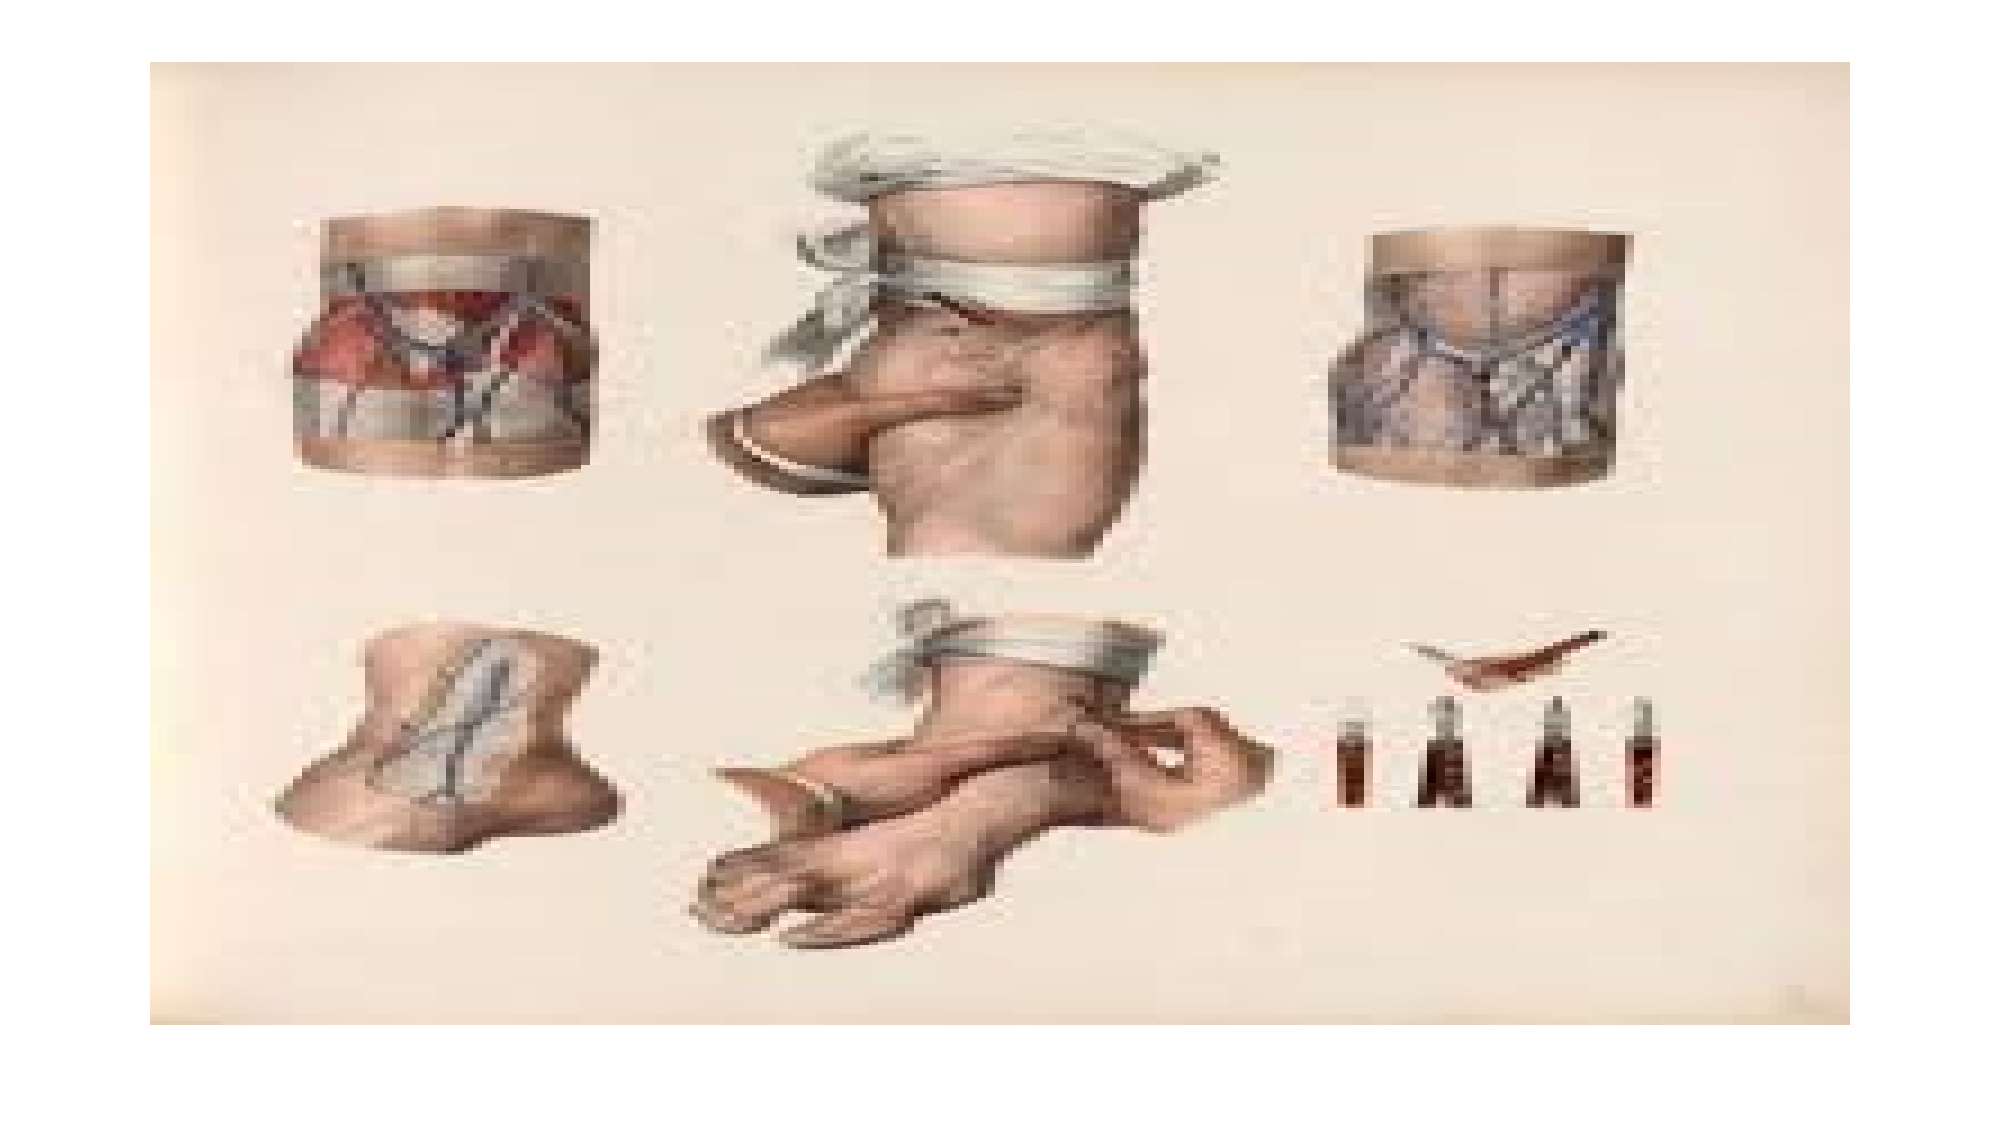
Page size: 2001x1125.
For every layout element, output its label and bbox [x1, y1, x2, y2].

picture [149, 62, 1850, 1025]
